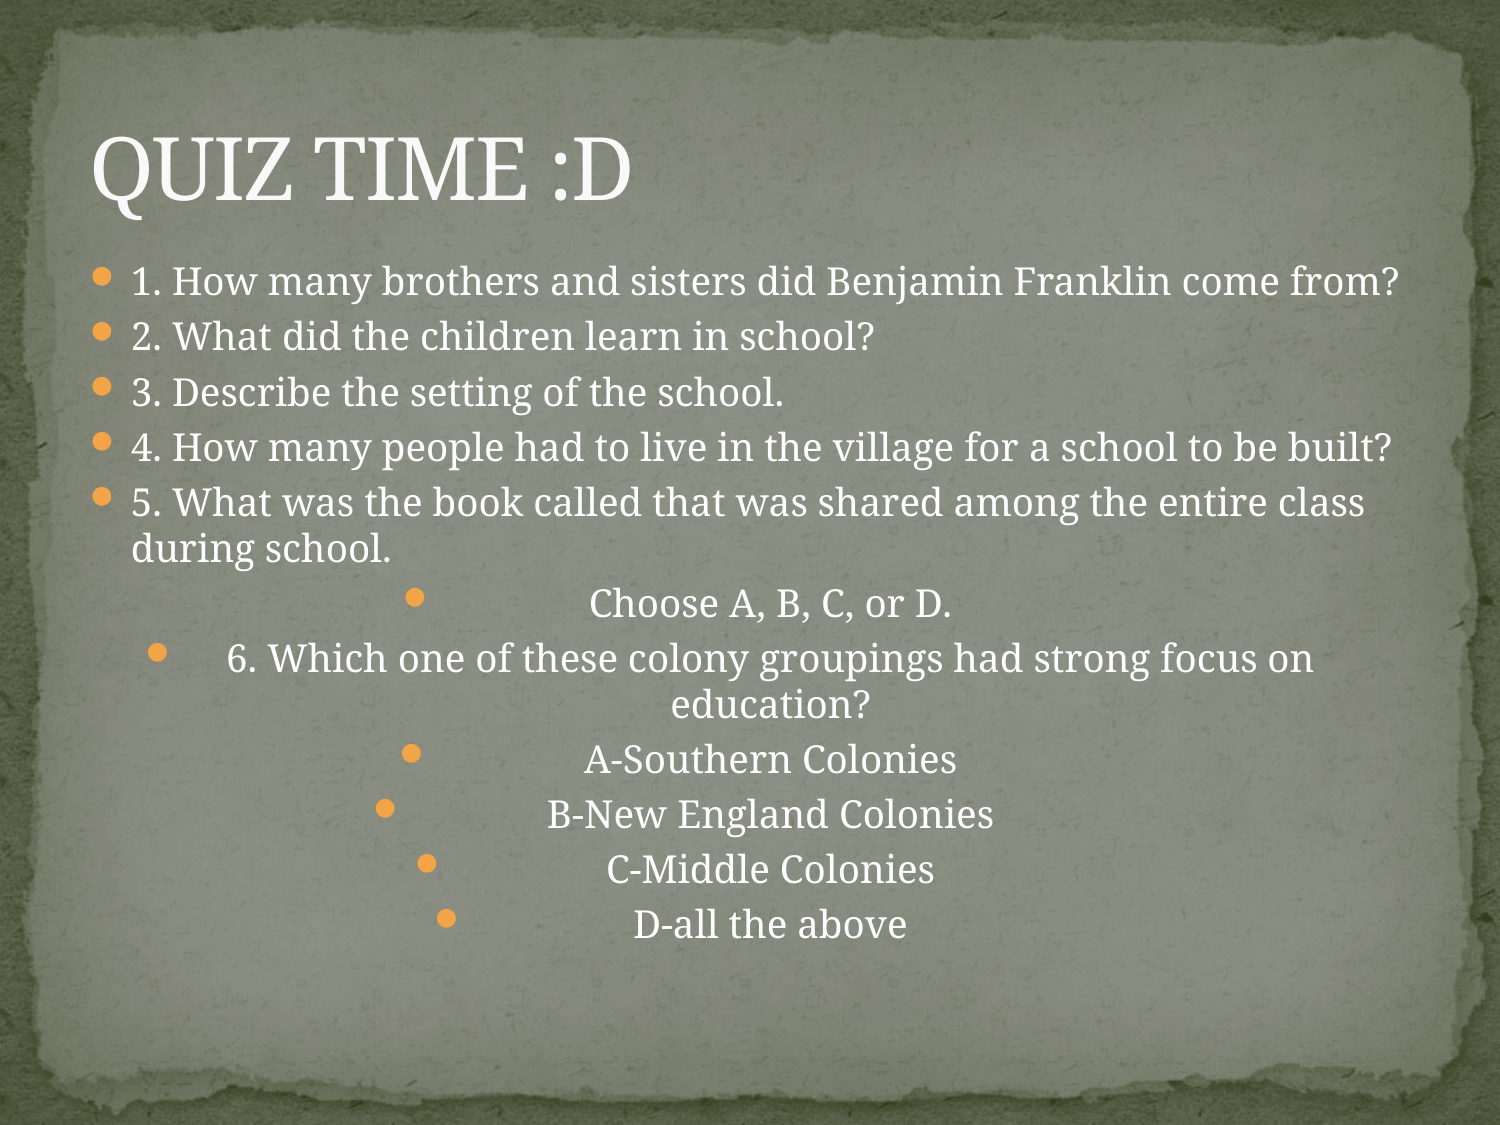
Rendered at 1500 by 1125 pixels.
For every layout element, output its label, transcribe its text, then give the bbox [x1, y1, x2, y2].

title QUIZ TIME :D [74, 24, 1425, 225]
list 1. How many brothers and sisters did Benjamin Franklin come from? 2. What did the children learn in school? 3. Describe the setting of the school. 4. How many people had to live in the village for a school to be built? 5. What was the book called that was shared among the entire class during school. Choose A, B, C, or D. 6. Which one of these colony groupings had strong focus on education? A-Southern Colonies B-New England Colonies C-Middle Colonies D-all the above [75, 249, 1425, 1000]
